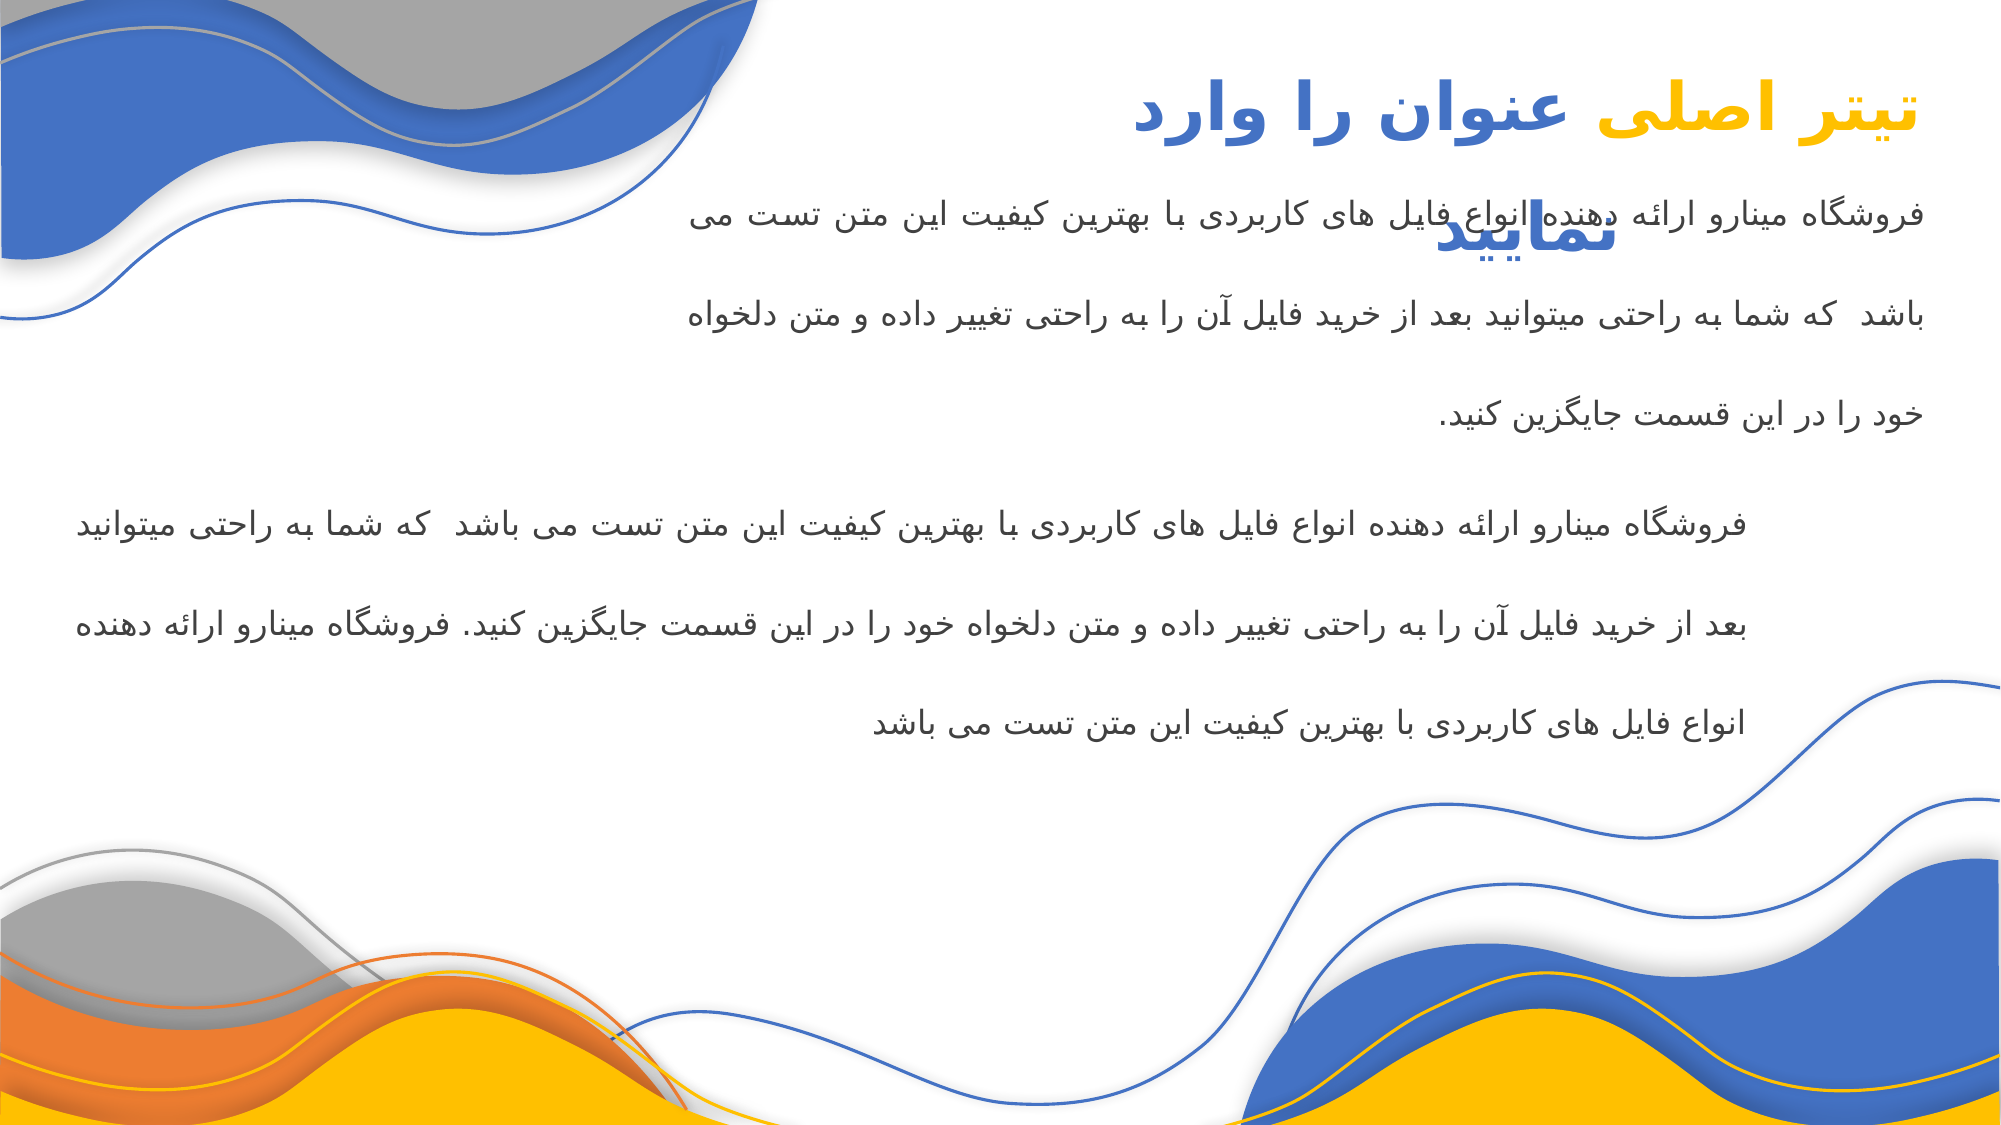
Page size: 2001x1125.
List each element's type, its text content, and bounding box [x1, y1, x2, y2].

text_box فروشگاه مینارو ارائه دهنده انواع فایل های کاربردی با بهترین کیفیت این متن تست می باشد که شما به راحتی میتوانید بعد از خرید فایل آن را به راحتی تغییر داده و متن دلخواه خود را در این قسمت جایگزین کنید. فروشگاه مینارو ارائه دهنده انواع فایل های کاربردی با بهترین کیفیت این متن تست می باشد [59, 434, 1763, 749]
text_box تیتر اصلی عنوان را وارد نمایید [1115, 16, 1941, 125]
text_box فروشگاه مینارو ارائه دهنده انواع فایل های کاربردی با بهترین کیفیت این متن تست می باشد که شما به راحتی میتوانید بعد از خرید فایل آن را به راحتی تغییر داده و متن دلخواه خود را در این قسمت جایگزین کنید. [671, 125, 1941, 440]
